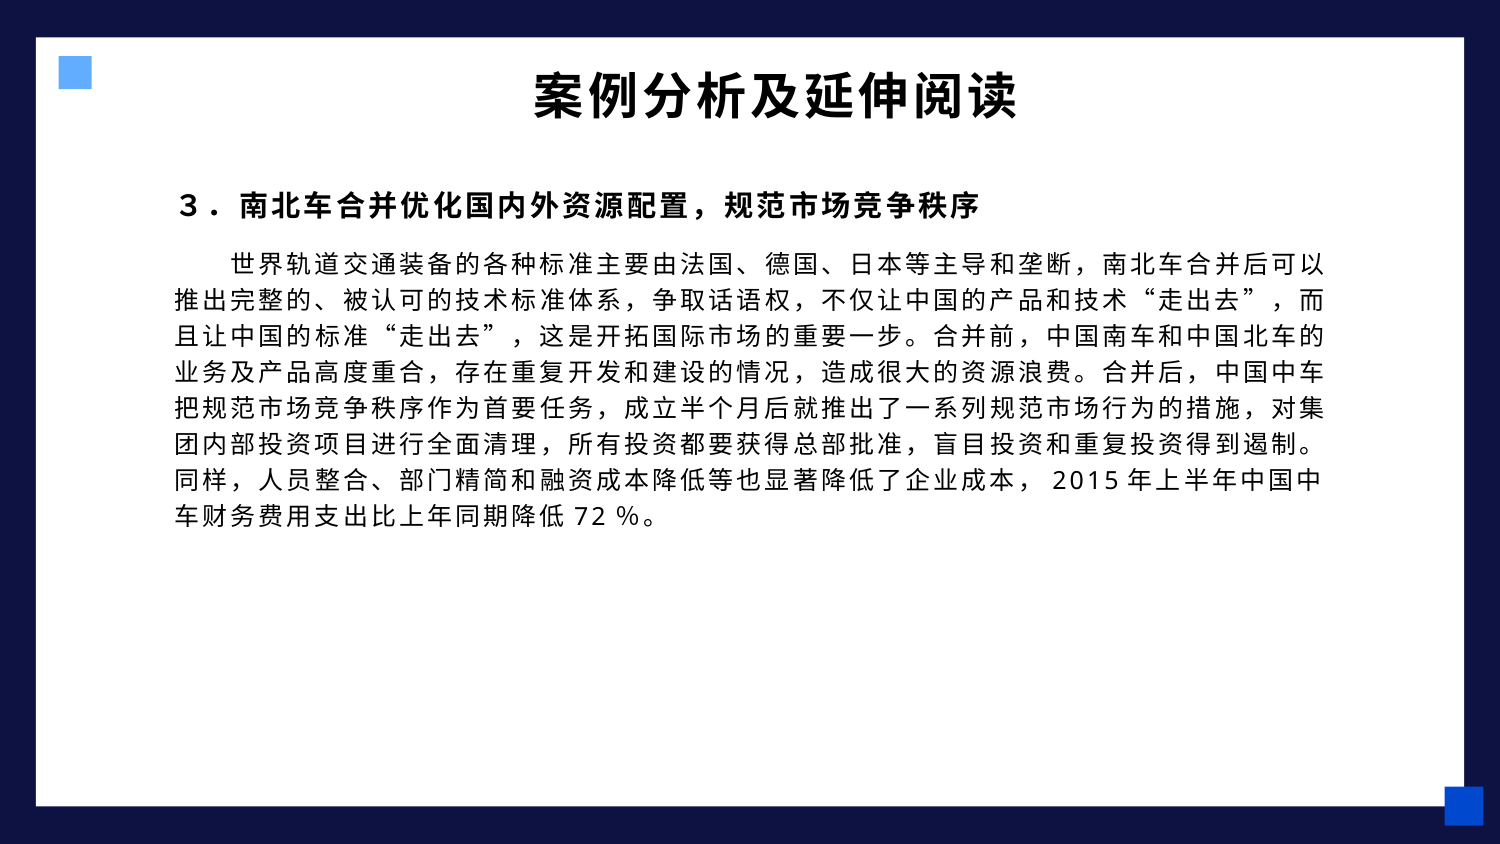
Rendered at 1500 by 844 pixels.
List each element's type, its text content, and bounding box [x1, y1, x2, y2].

list ３．南北车合并优化国内外资源配置，规范市场竞争秩序 世界轨道交通装备的各种标准主要由法国、德国、日本等主导和垄断，南北车合并后可以推出完整的、被认可的技术标准体系，争取话语权，不仅让中国的产品和技术“走出去”，而且让中国的标准“走出去”，这是开拓国际市场的重要一步。合并前，中国南车和中国北车的业务及产品高度重合，存在重复开发和建设的情况，造成很大的资源浪费。合并后，中国中车把规范市场竞争秩序作为首要任务，成立半个月后就推出了一系列规范市场行为的措施，对集团内部投资项目进行全面清理，所有投资都要获得总部批准，盲目投资和重复投资得到遏制。同样，人员整合、部门精简和融资成本降低等也显著降低了企业成本，2015年上半年中国中车财务费用支出比上年同期降低72％。 [157, 179, 1343, 682]
title 案例分析及延伸阅读 [123, 43, 1424, 133]
